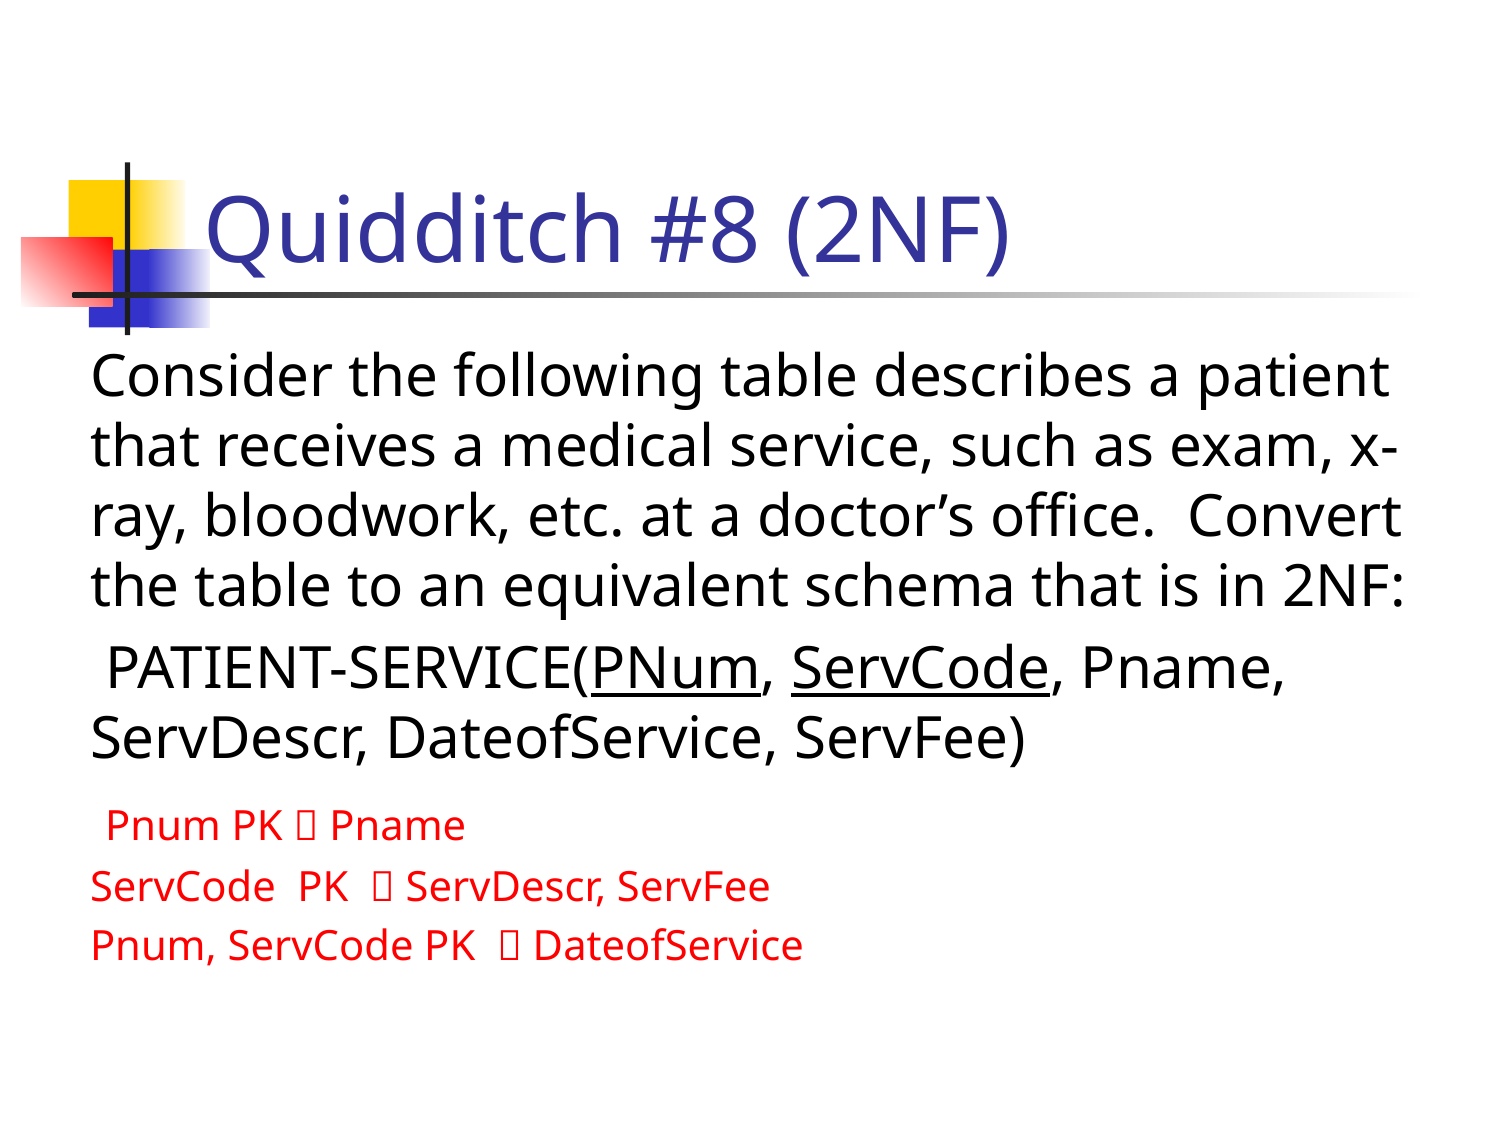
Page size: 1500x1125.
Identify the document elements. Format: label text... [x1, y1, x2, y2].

list Consider the following table describes a patient that receives a medical service, such as exam, x-ray, bloodwork, etc. at a doctor’s office. Convert the table to an equivalent schema that is in 2NF: PATIENT-SERVICE(PNum, ServCode, Pname, ServDescr, DateofService, ServFee) Pnum PK  Pname ServCode PK  ServDescr, ServFee Pnum, ServCode PK  DateofService [75, 331, 1469, 1006]
title Quidditch #8 (2NF) [188, 101, 1468, 289]
